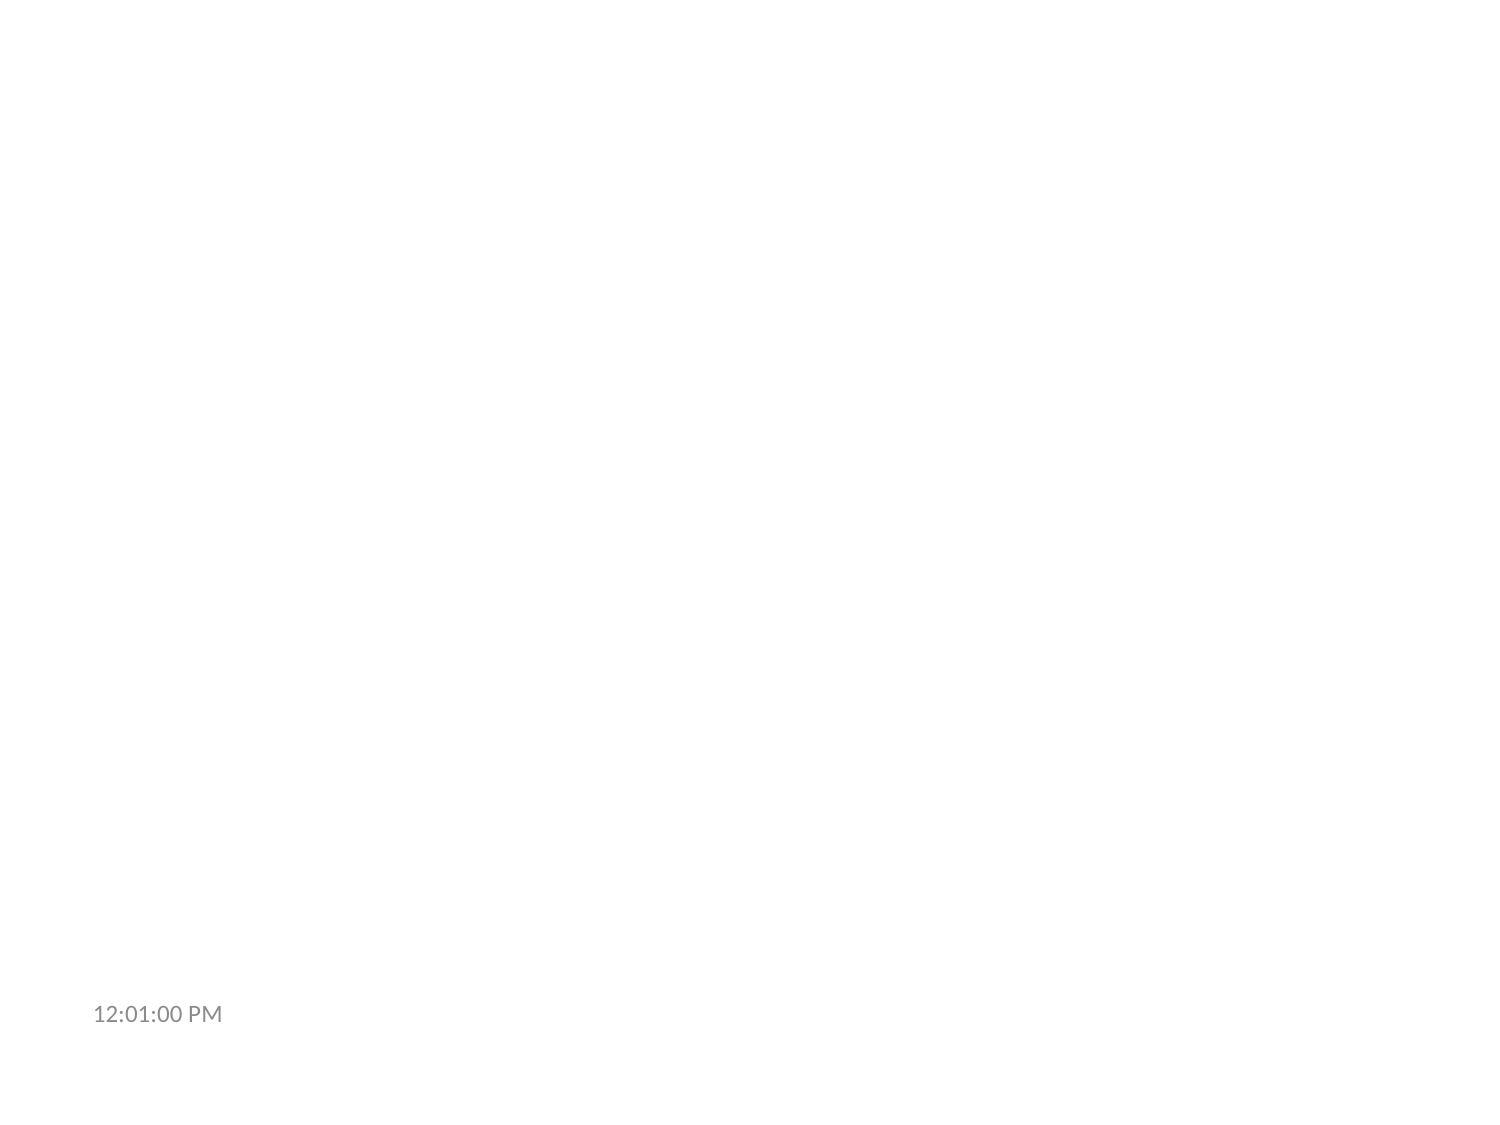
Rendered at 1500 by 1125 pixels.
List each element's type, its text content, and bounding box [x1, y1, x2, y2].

text_box 3:35:09 PM [77, 982, 428, 1043]
